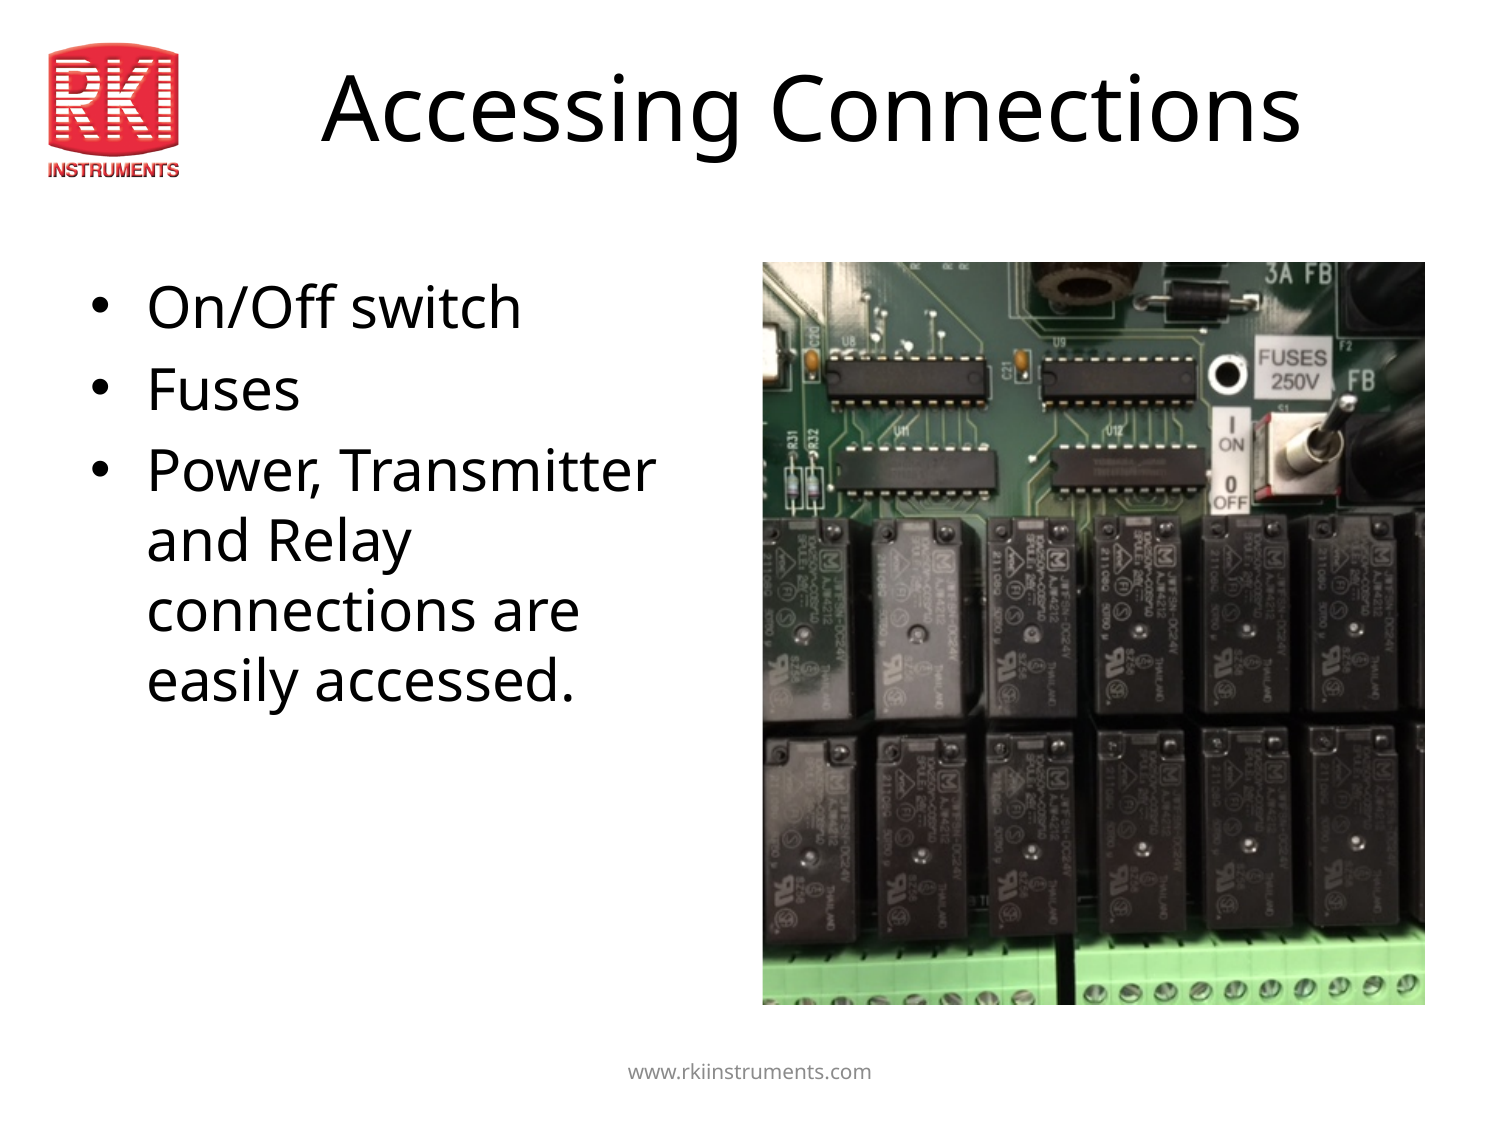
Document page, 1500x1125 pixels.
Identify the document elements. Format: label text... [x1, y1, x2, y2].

footer www.rkiinstruments.com [512, 1042, 988, 1103]
list On/Off switch Fuses Power, Transmitter and Relay connections are easily accessed. [75, 262, 738, 1005]
title Accessing Connections [175, 49, 1451, 161]
picture [37, 37, 188, 184]
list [762, 262, 1426, 1006]
